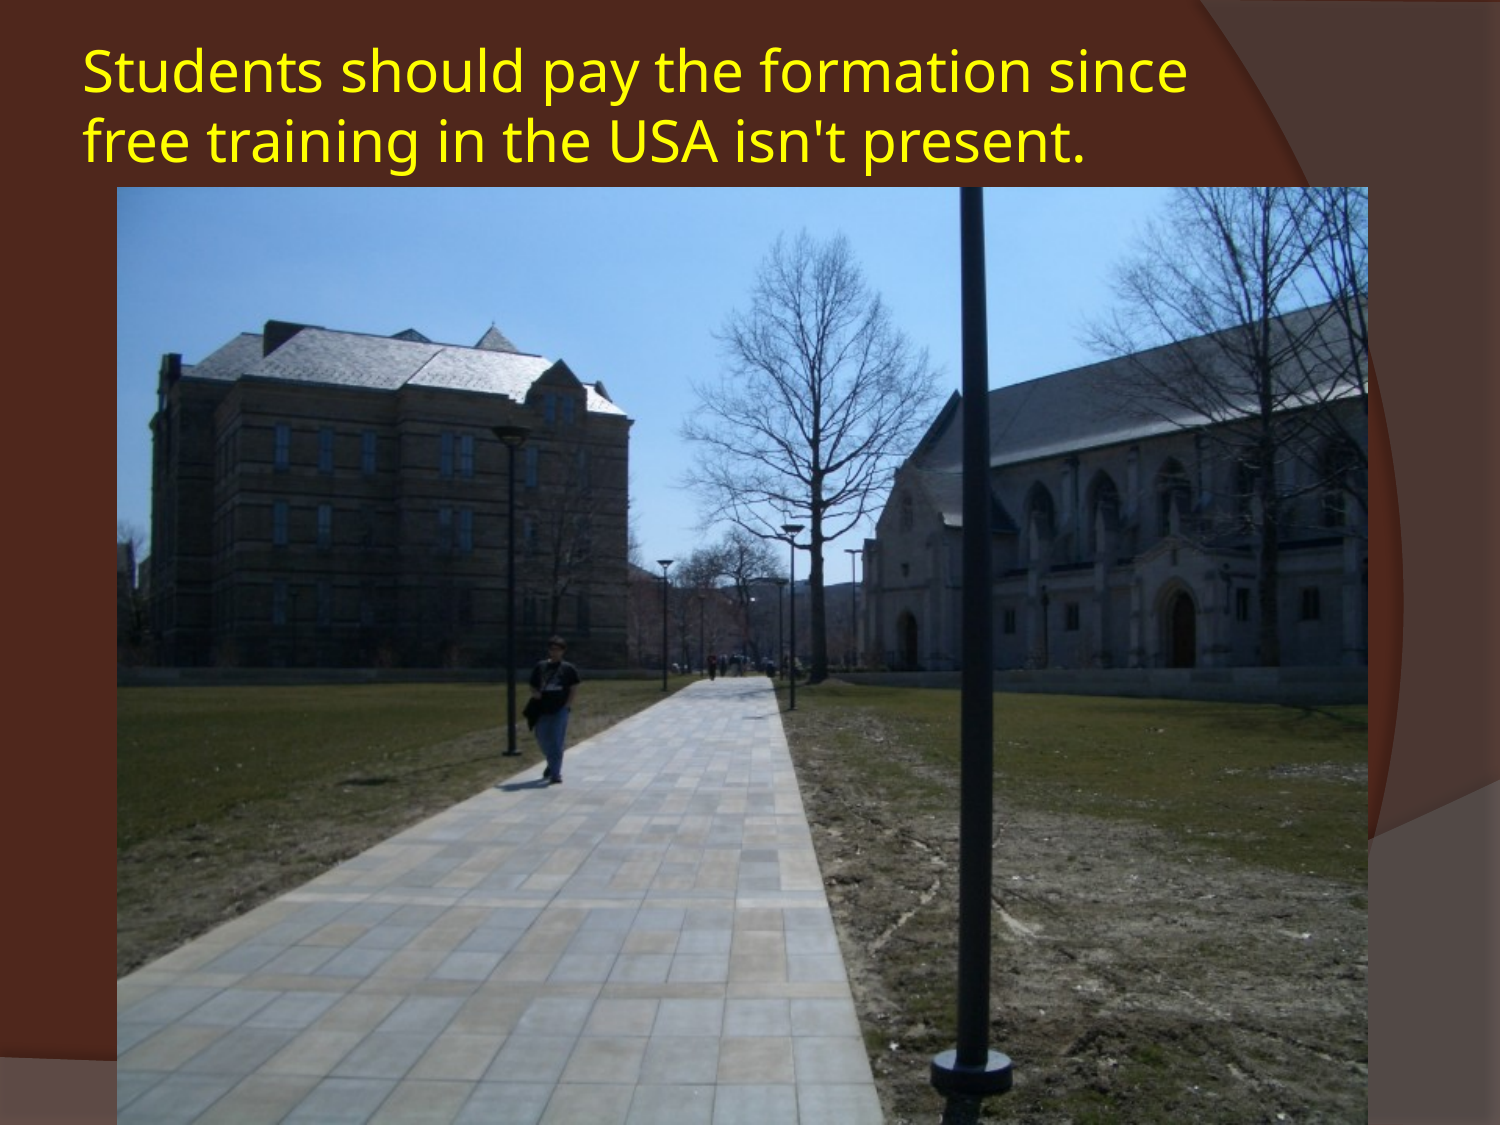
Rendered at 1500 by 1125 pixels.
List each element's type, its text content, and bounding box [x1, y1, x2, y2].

title Students should pay the formation since free training in the USA isn't present. [75, 45, 1300, 233]
picture [116, 187, 1368, 1125]
